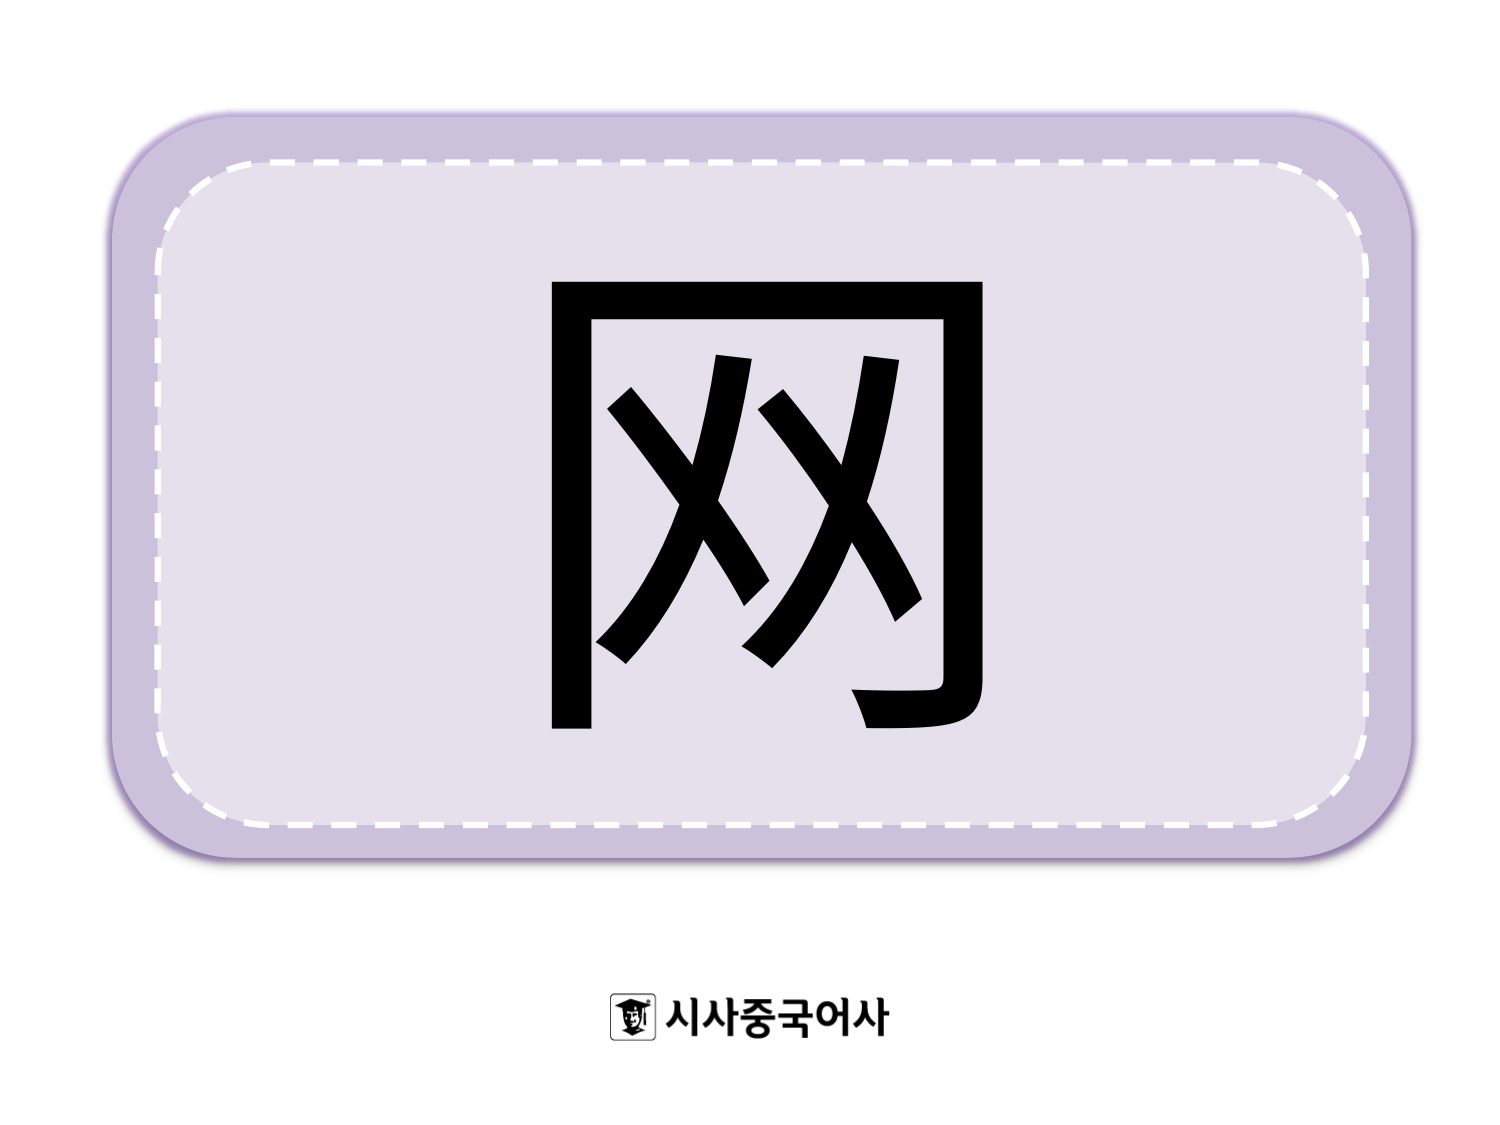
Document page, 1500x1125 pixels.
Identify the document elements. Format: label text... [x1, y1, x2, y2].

text_box 网 [162, 149, 1371, 812]
picture [602, 987, 898, 1047]
